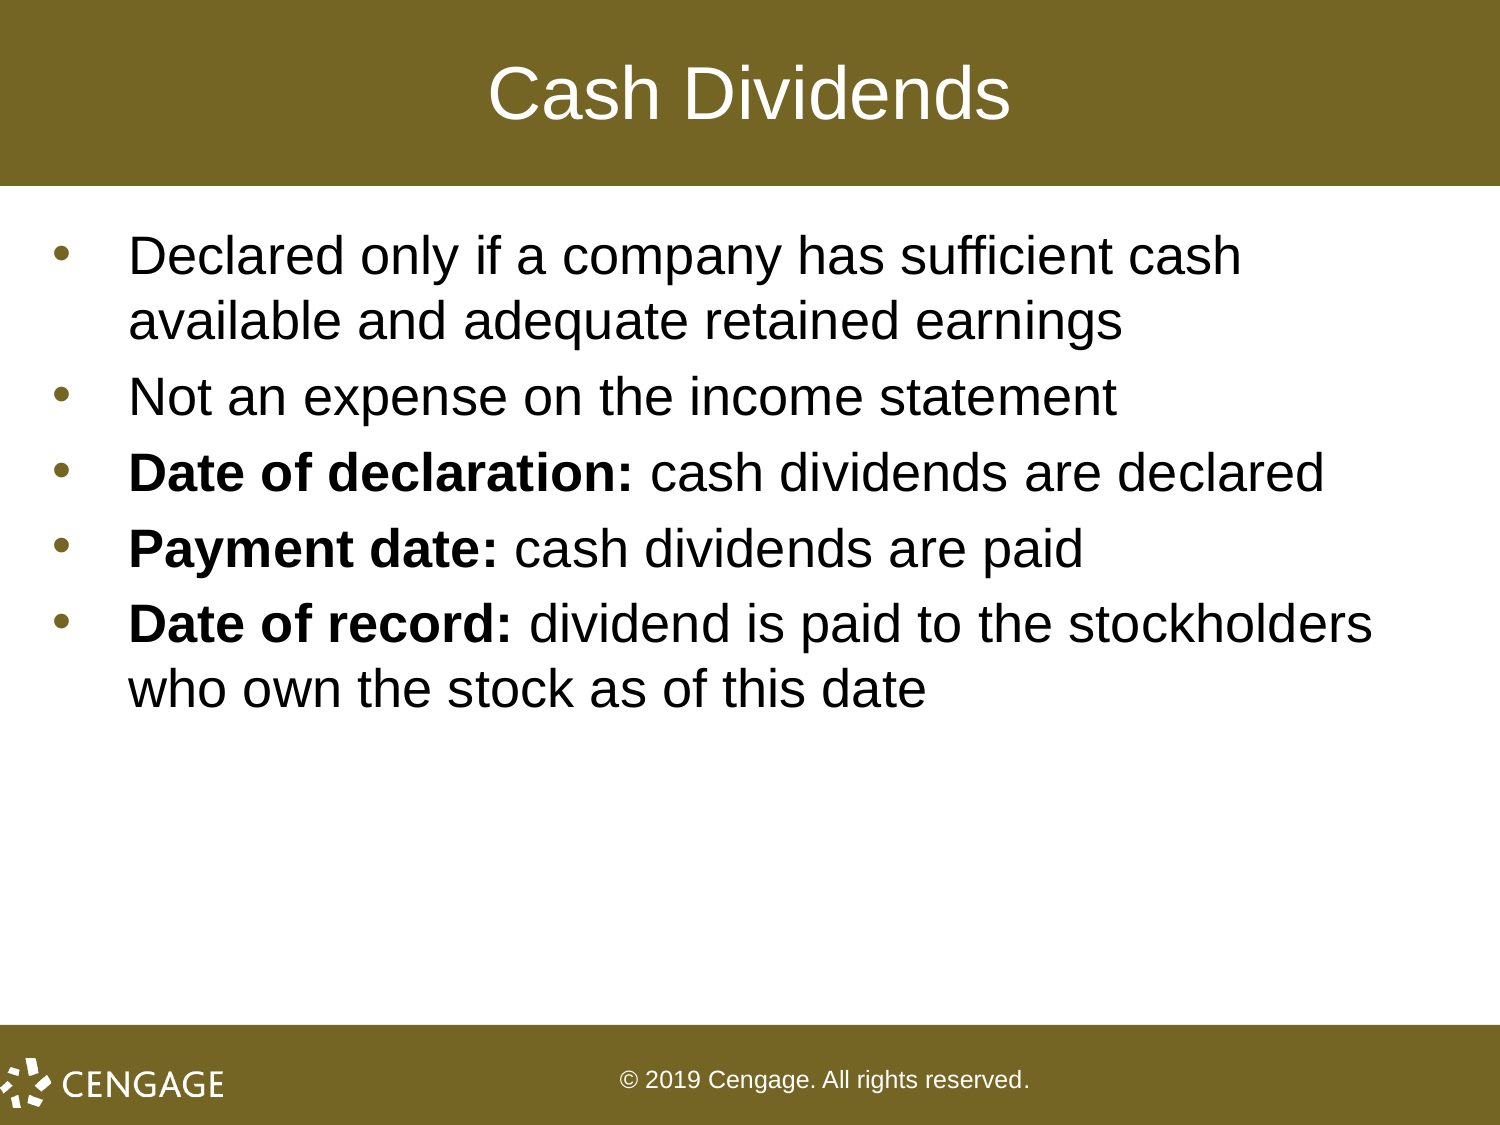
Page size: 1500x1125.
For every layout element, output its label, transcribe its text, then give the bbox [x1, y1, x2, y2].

list Declared only if a company has sufficient cash available and adequate retained earnings Not an expense on the income statement Date of declaration: cash dividends are declared Payment date: cash dividends are paid Date of record: dividend is paid to the stockholders who own the stock as of this date [37, 212, 1475, 990]
picture [0, 1058, 223, 1108]
title Cash Dividends [7, 4, 1493, 175]
